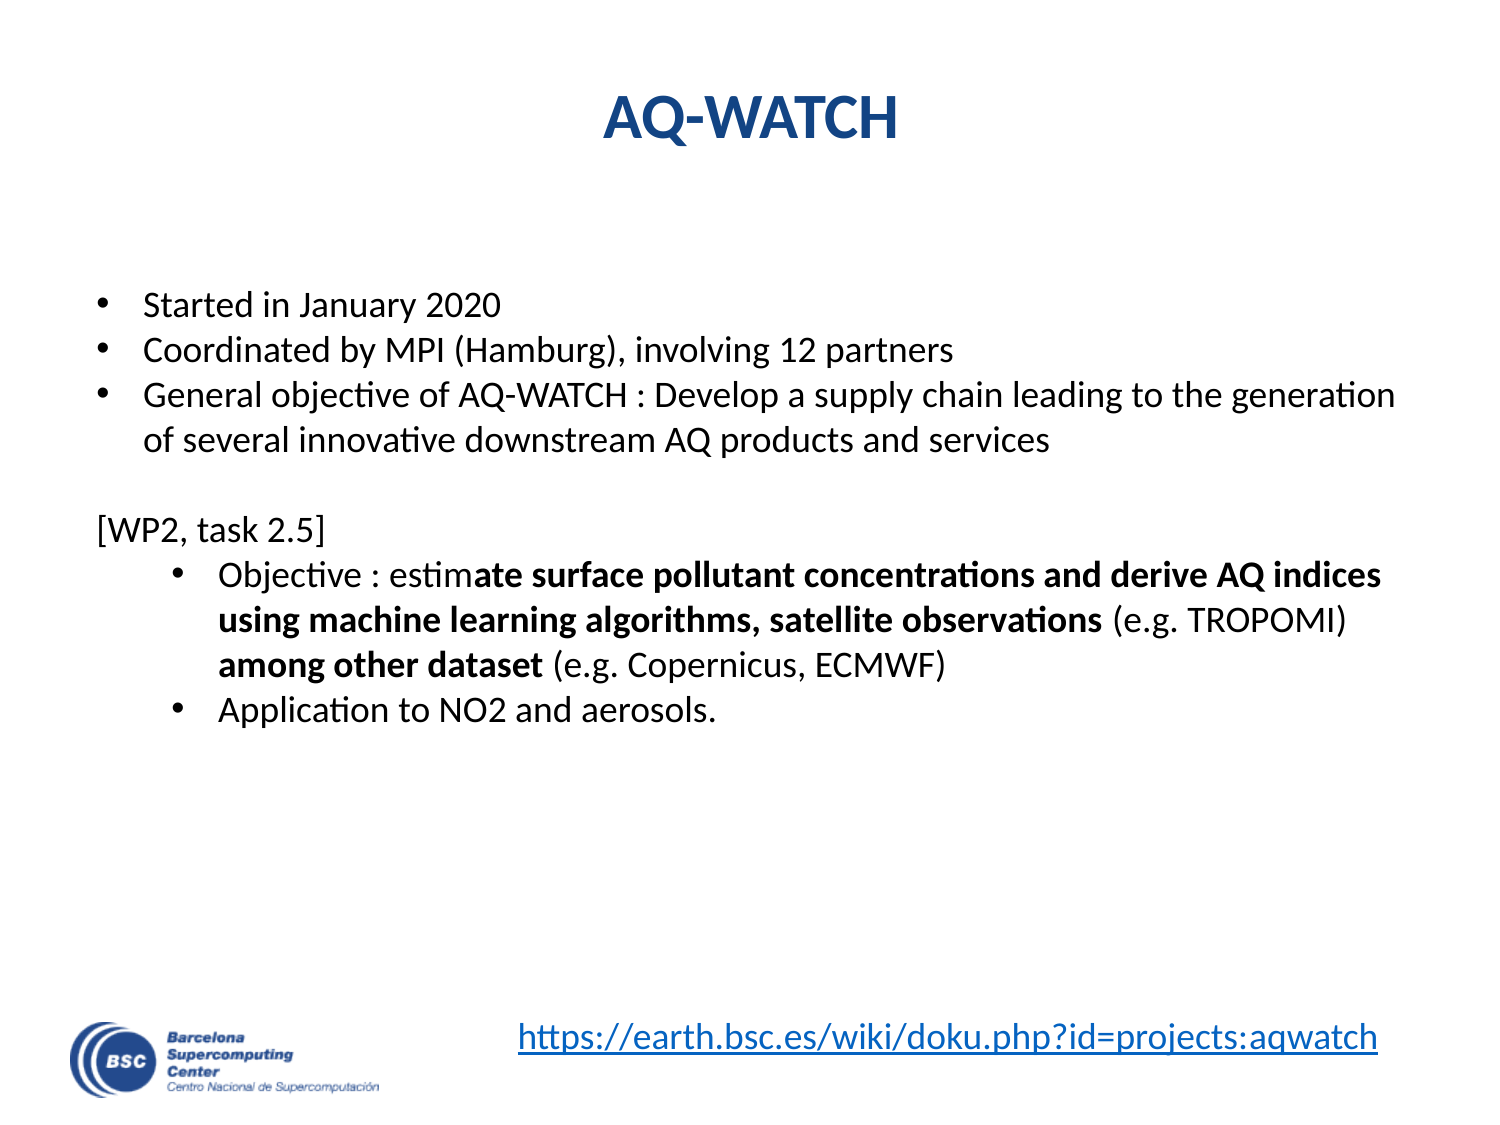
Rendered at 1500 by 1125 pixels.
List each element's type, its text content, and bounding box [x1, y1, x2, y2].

text_box Started in January 2020 Coordinated by MPI (Hamburg), involving 12 partners General objective of AQ-WATCH : Develop a supply chain leading to the generation of several innovative downstream AQ products and services [WP2, task 2.5] Objective : estimate surface pollutant concentrations and derive AQ indices using machine learning algorithms, satellite observations (e.g. TROPOMI) among other dataset (e.g. Copernicus, ECMWF) Application to NO2 and aerosols. [81, 272, 1427, 963]
title AQ-WATCH [76, 38, 1427, 191]
picture [70, 1022, 379, 1098]
text_box https://earth.bsc.es/wiki/doku.php?id=projects:aqwatch [502, 1004, 1483, 1065]
